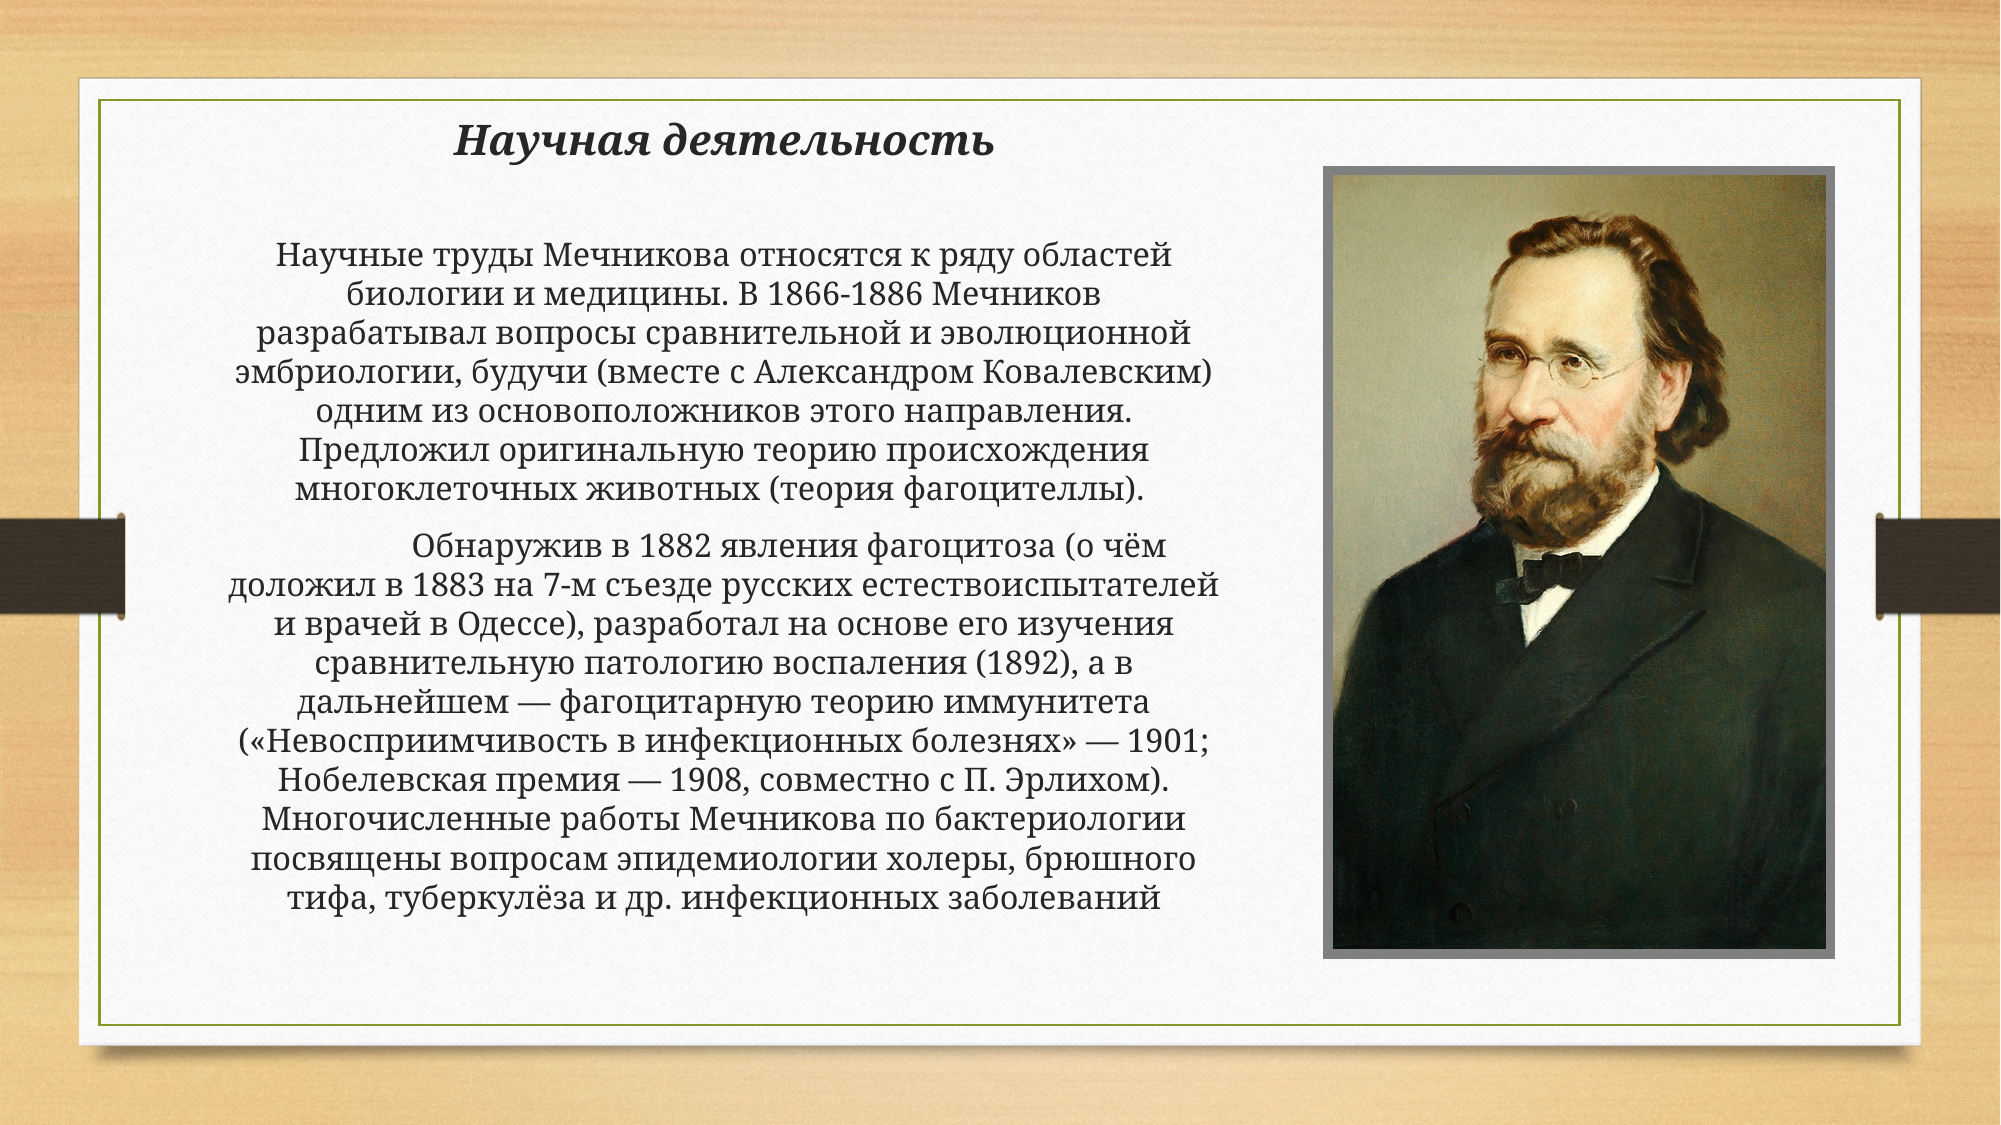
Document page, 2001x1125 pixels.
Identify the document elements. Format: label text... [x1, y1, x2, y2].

title Научная деятельность [212, 105, 1237, 171]
picture [0, 0, 2001, 1125]
list Научные труды Мечникова относятся к ряду областей биологии и медицины. В 1866-1886 Мечников разрабатывал вопросы сравнительной и эволюционной эмбриологии, будучи (вместе с Александром Ковалевским) одним из основоположников этого направления. Предложил оригинальную теорию происхождения многоклеточных животных (теория фагоцителлы). Обнаружив в 1882 явления фагоцитоза (о чём доложил в 1883 на 7-м съезде русских естествоиспытателей и врачей в Одессе), разработал на основе его изучения сравнительную патологию воспаления (1892), а в дальнейшем — фагоцитарную теорию иммунитета («Невосприимчивость в инфекционных болезнях» — 1901; Нобелевская премия — 1908, совместно с П. Эрлихом). Многочисленные работы Мечникова по бактериологии посвящены вопросам эпидемиологии холеры, брюшного тифа, туберкулёза и др. инфекционных заболеваний [212, 226, 1237, 955]
